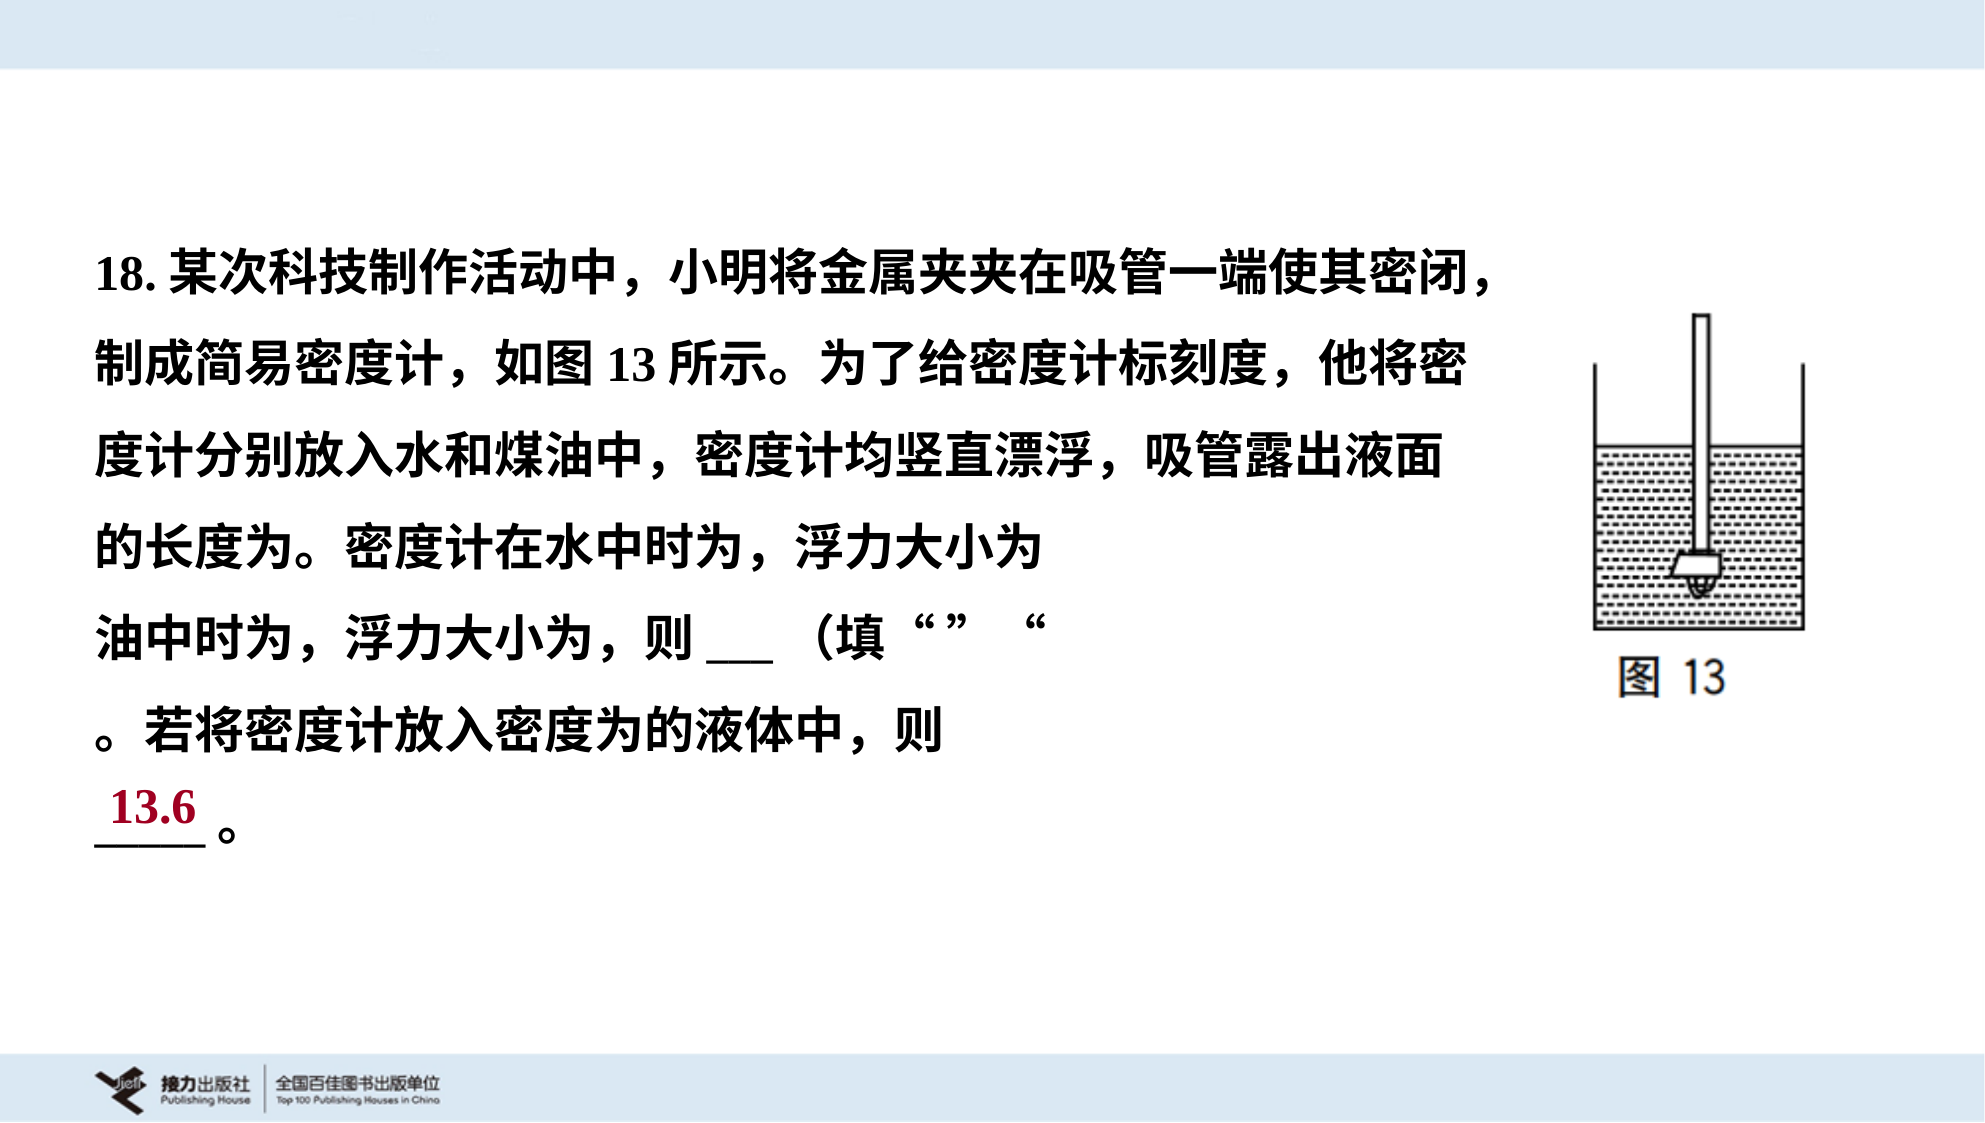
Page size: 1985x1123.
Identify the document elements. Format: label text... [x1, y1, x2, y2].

text_box 13.6 [91, 745, 215, 834]
picture [0, 0, 1985, 1122]
